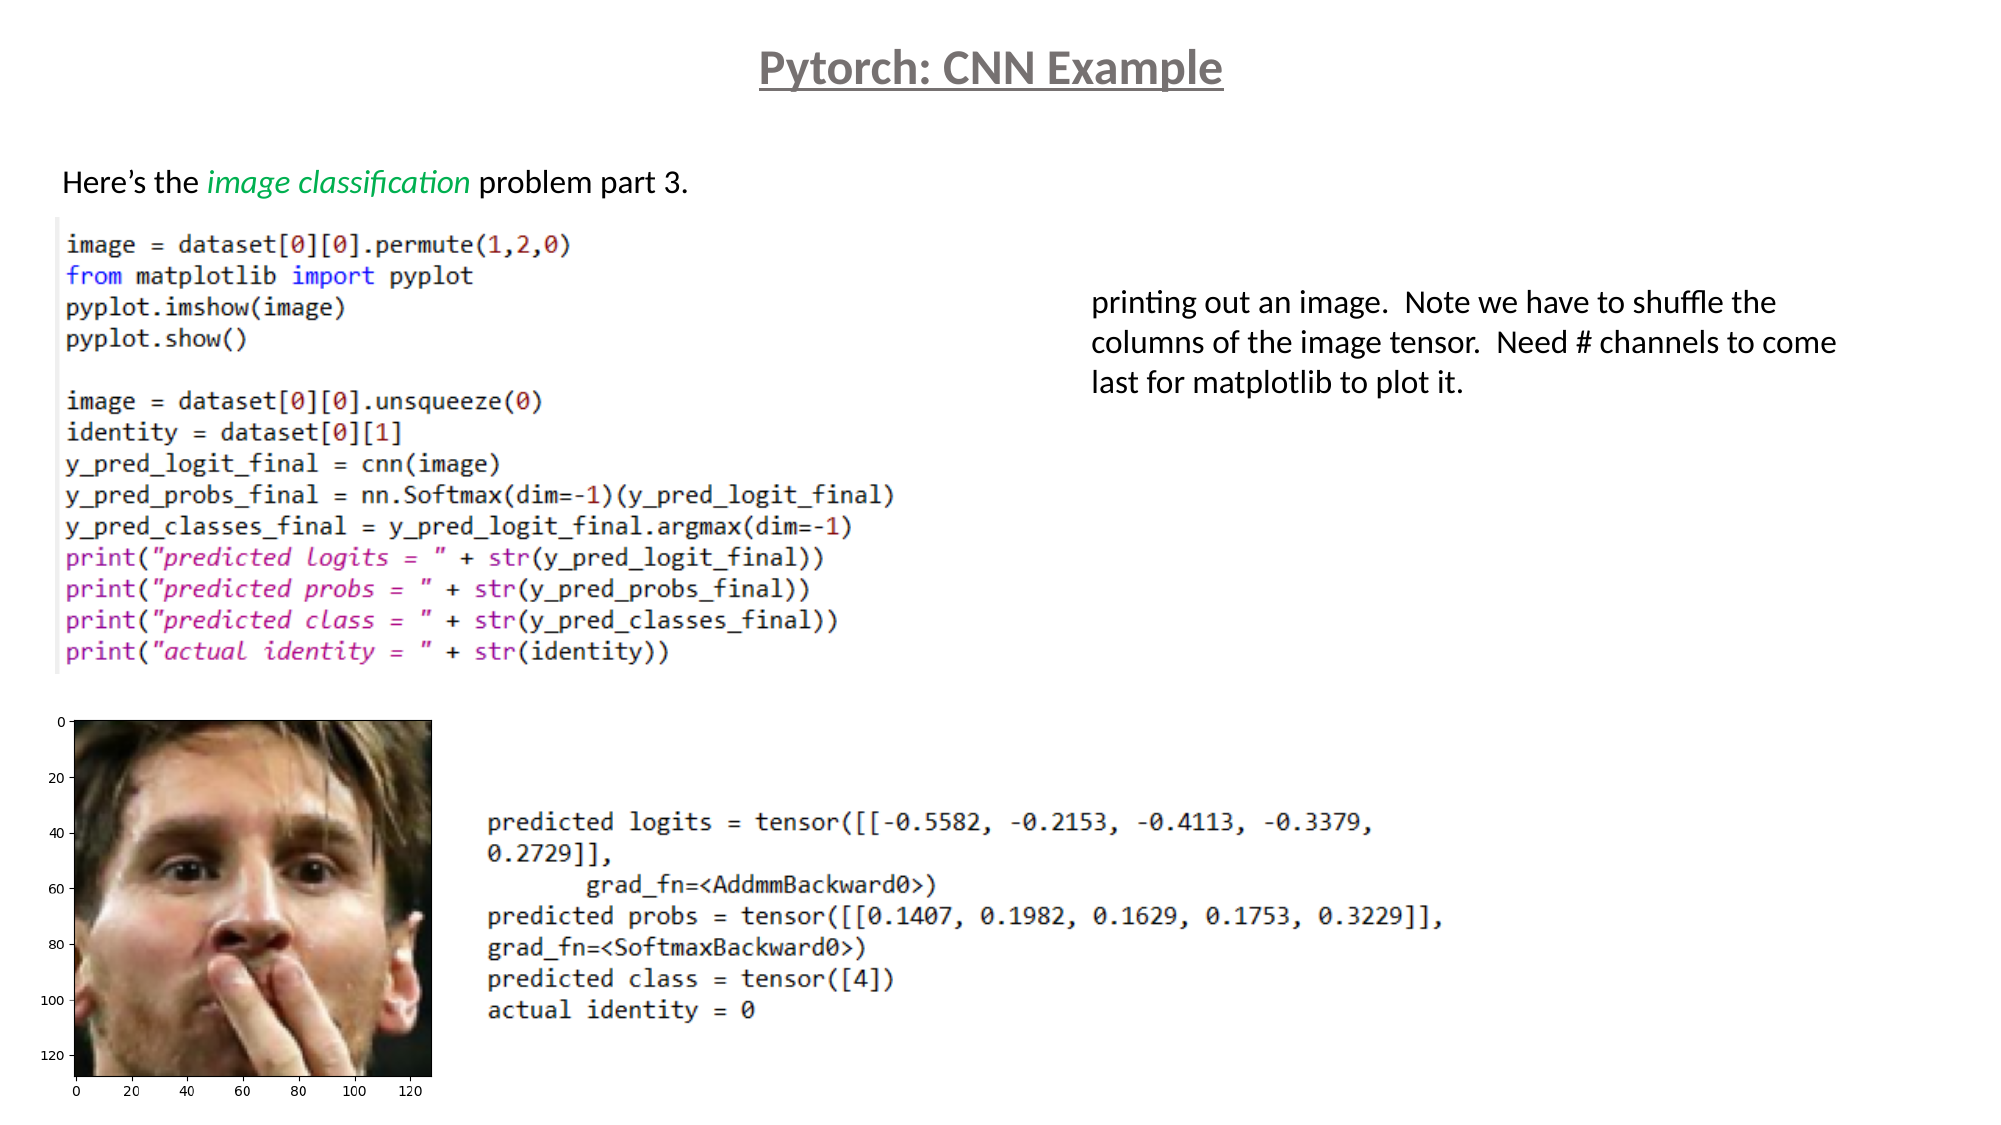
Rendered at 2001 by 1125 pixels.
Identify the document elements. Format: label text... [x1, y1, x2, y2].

text_box printing out an image. Note we have to shuffle the columns of the image tensor. Need # channels to come last for matplotlib to plot it. [1076, 272, 1879, 408]
picture [483, 807, 1447, 1031]
text_box Here’s the image classification problem part 3. [47, 152, 1025, 208]
picture [29, 706, 439, 1109]
text_box Pytorch: CNN Example [744, 27, 1239, 103]
picture [55, 217, 912, 674]
